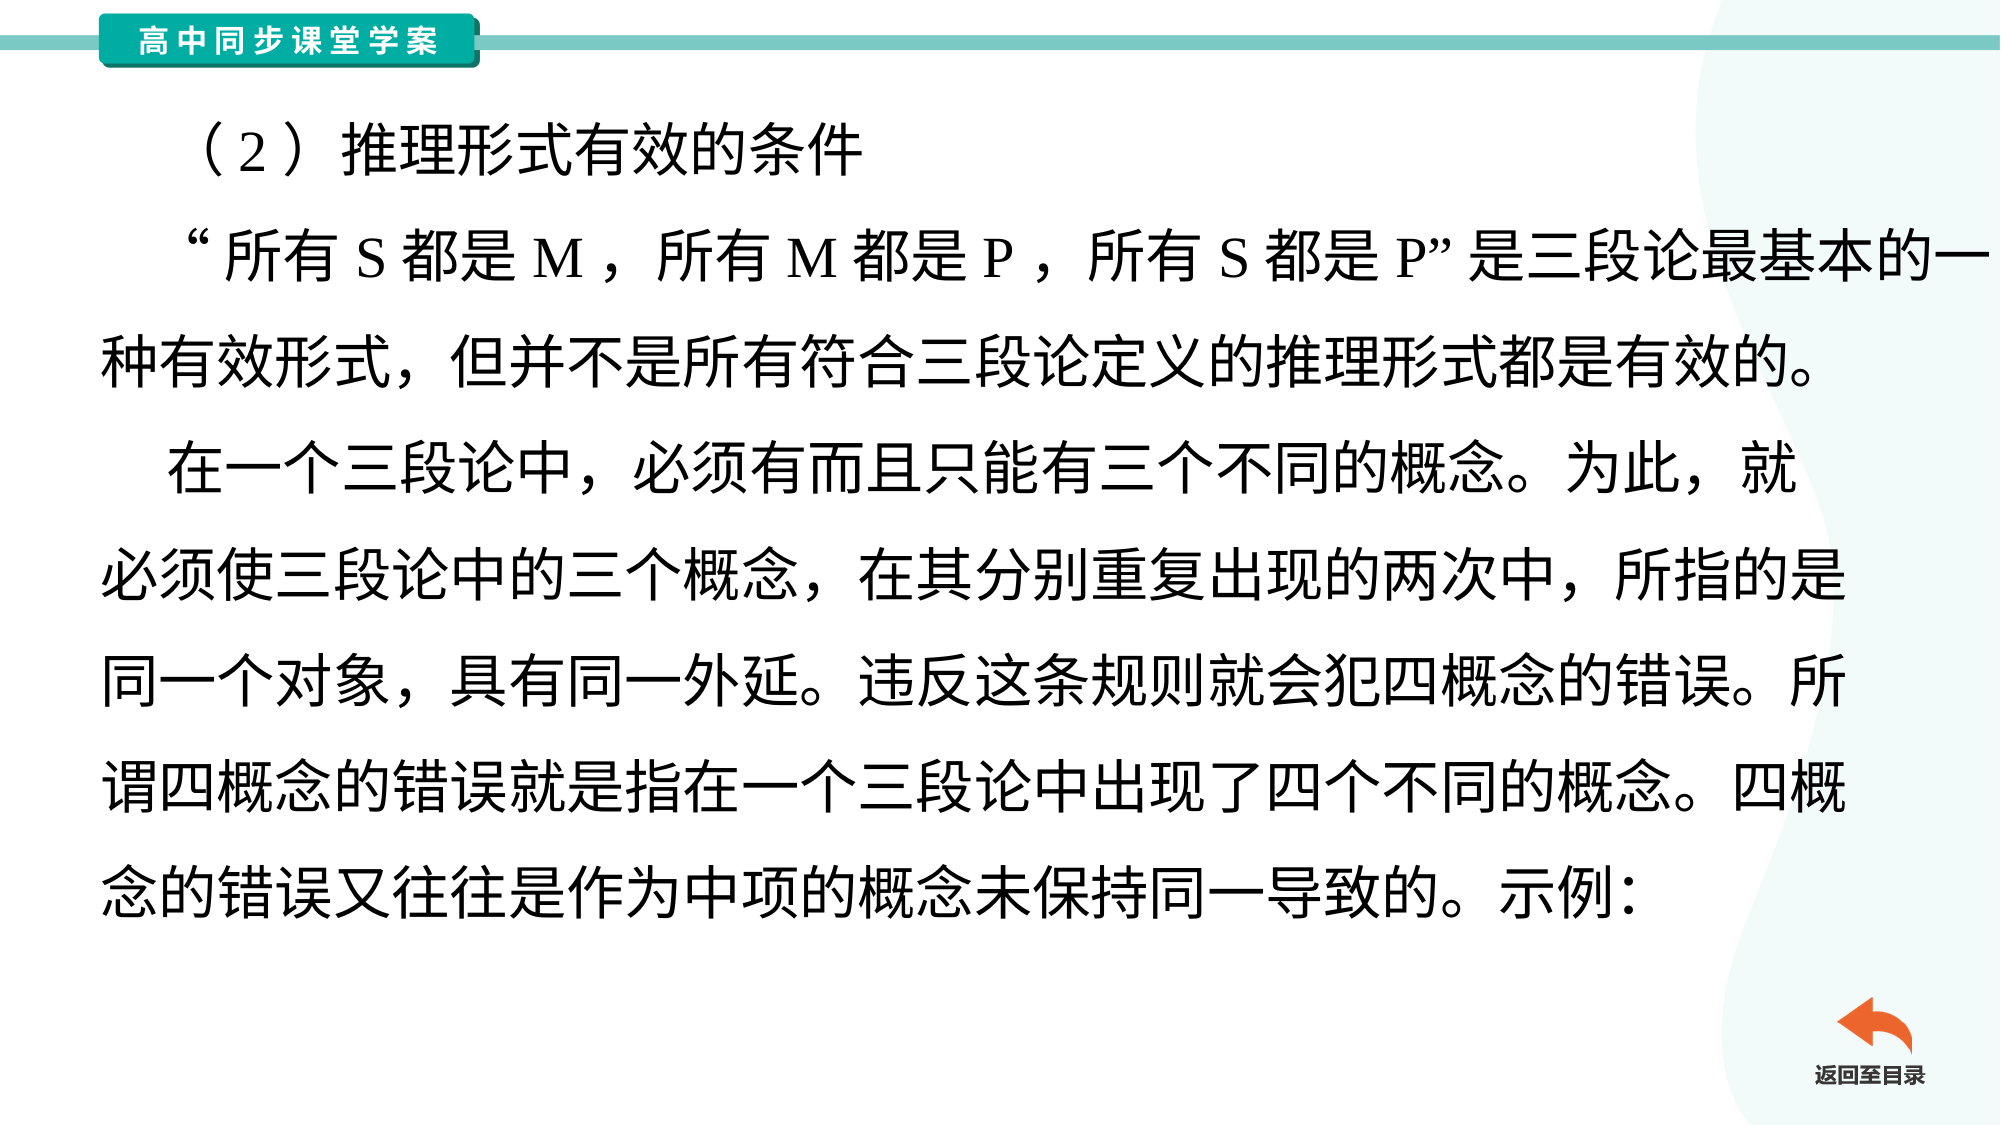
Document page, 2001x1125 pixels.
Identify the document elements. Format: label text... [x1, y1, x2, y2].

text_box （2）推理形式有效的条件 “所有S都是M，所有M都是P，所有S都是P”是三段论最基本的一 种有效形式，但并不是所有符合三段论定义的推理形式都是有效的。 在一个三段论中，必须有而且只能有三个不同的概念。为此，就 必须使三段论中的三个概念，在其分别重复出现的两次中，所指的是 同一个对象，具有同一外延。违反这条规则就会犯四概念的错误。所 谓四概念的错误就是指在一个三段论中出现了四个不同的概念。四概 念的错误又往往是作为中项的概念未保持同一导致的。示例： [100, 76, 1899, 927]
picture [0, 0, 2000, 1125]
